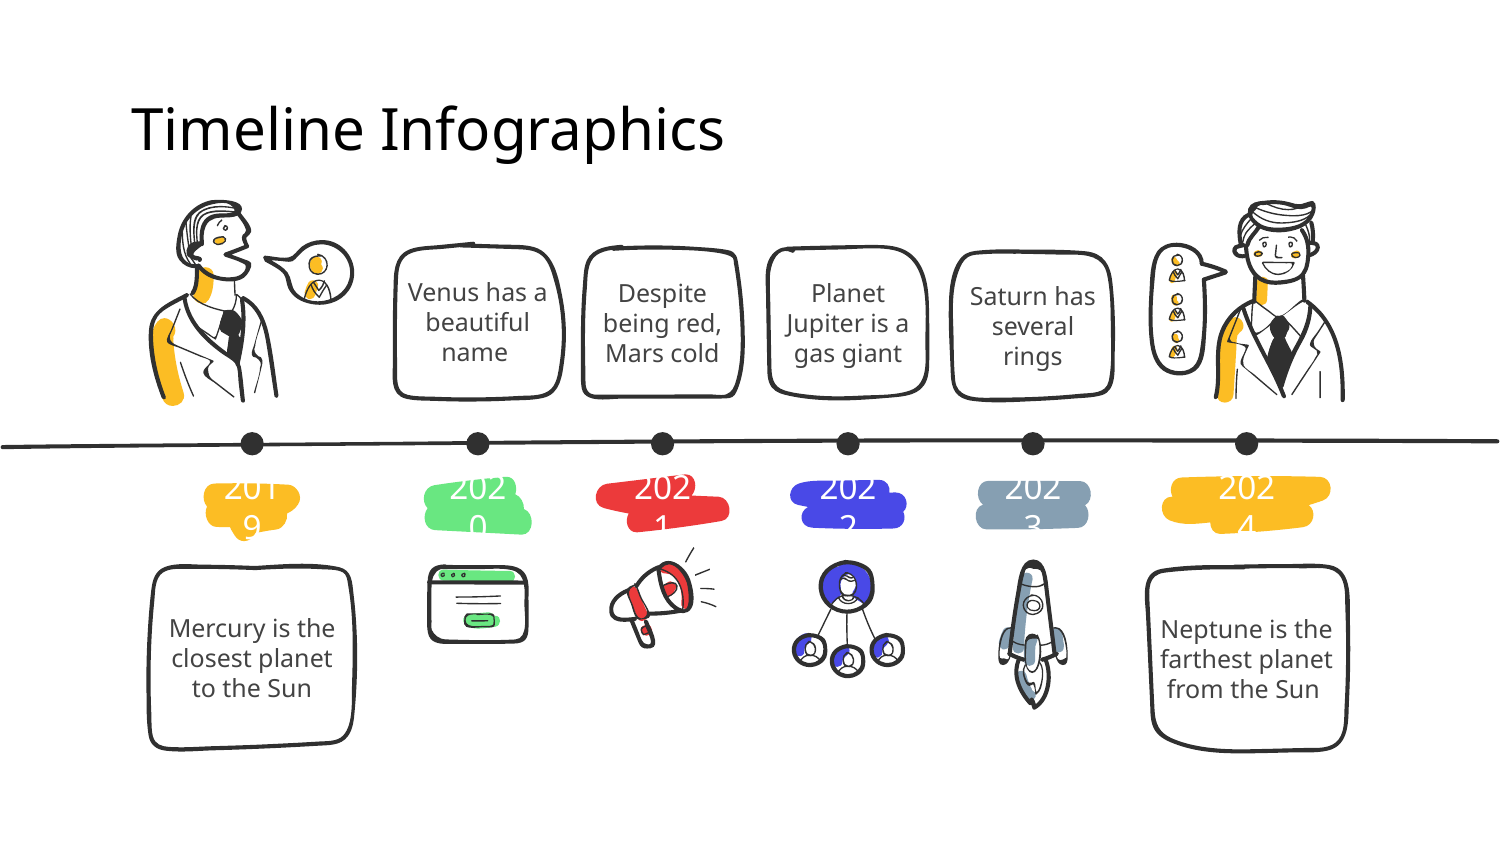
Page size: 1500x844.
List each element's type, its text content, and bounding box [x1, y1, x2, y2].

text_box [145, 199, 359, 752]
text_box [363, 441, 383, 446]
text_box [579, 244, 746, 649]
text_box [388, 241, 568, 645]
text_box [1360, 438, 1500, 444]
text_box [1123, 438, 1134, 443]
title Timeline Infographics [116, 88, 1384, 167]
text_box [948, 248, 1118, 710]
text_box [750, 438, 759, 444]
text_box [1139, 199, 1355, 754]
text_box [764, 244, 932, 679]
text_box [0, 443, 140, 450]
